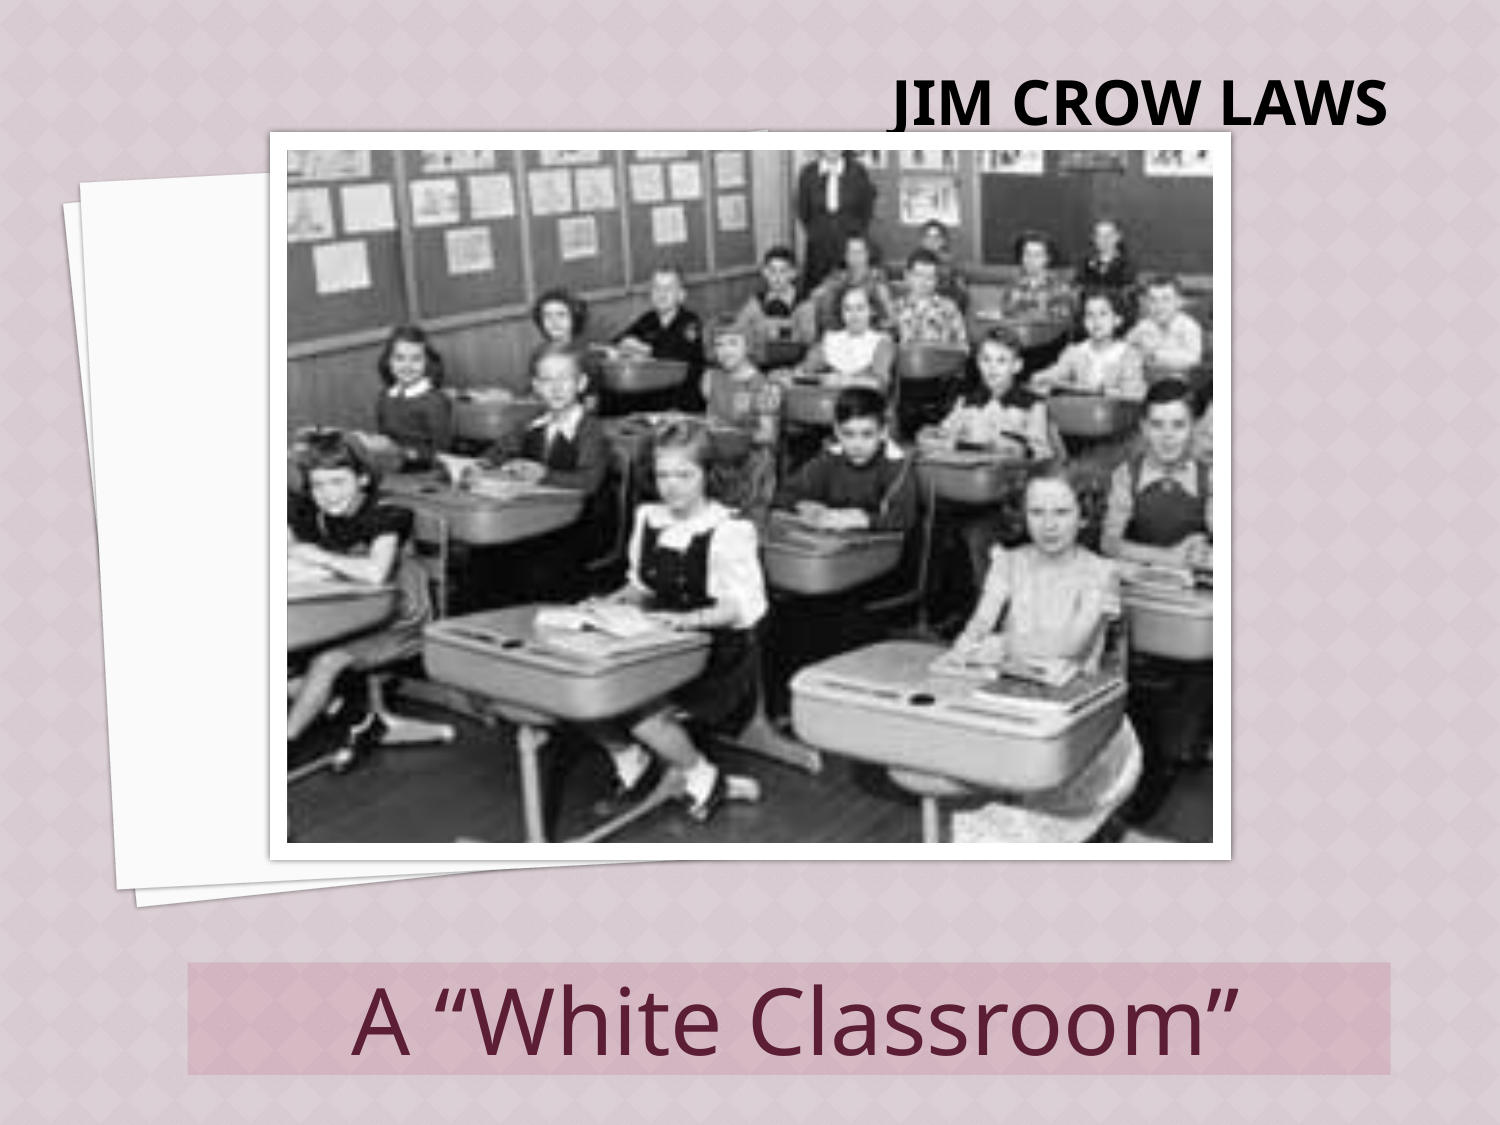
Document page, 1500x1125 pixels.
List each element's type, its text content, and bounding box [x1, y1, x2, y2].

list A “White Classroom” [187, 962, 1391, 1076]
title Jim crow laws [884, 37, 1447, 138]
picture [287, 149, 1214, 844]
